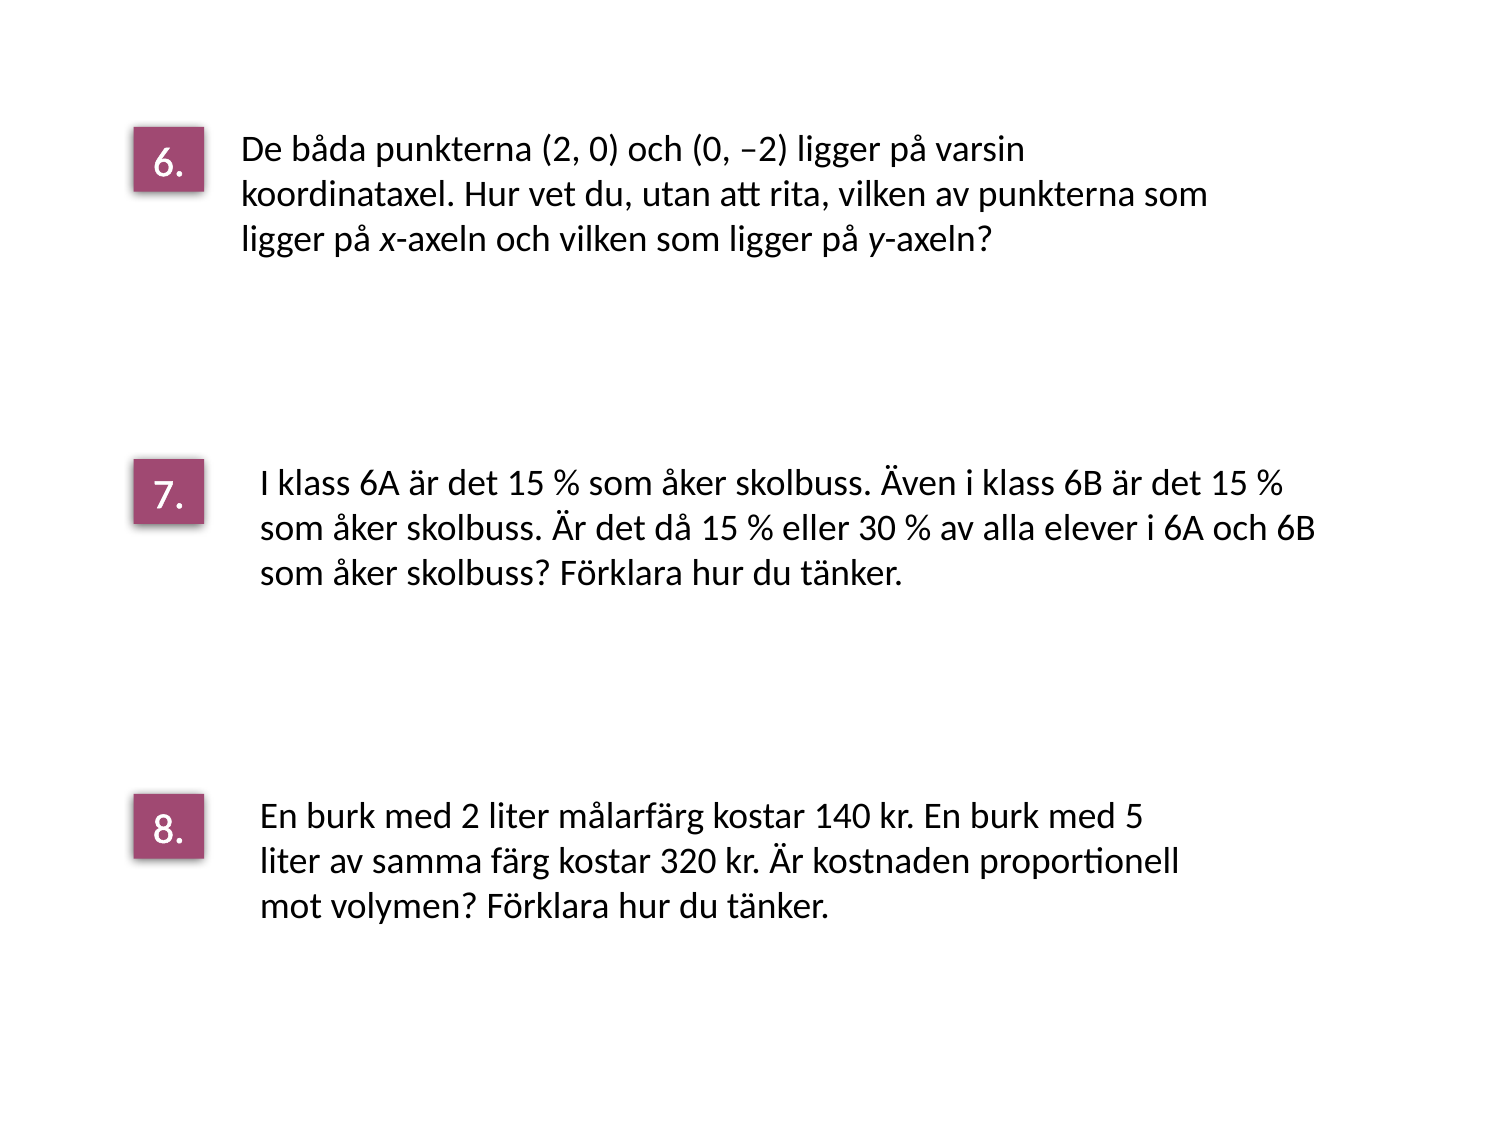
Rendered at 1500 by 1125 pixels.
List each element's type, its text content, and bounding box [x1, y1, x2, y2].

text_box De båda punkterna (2, 0) och (0, –2) ligger på varsin koordinataxel. Hur vet du, utan att rita, vilken av punkterna som ligger på x-axeln och vilken som ligger på y-axeln? [226, 116, 1227, 267]
text_box 7. [133, 459, 205, 524]
text_box 6. [133, 126, 205, 192]
text_box 8. [133, 793, 205, 859]
text_box En burk med 2 liter målarfärg kostar 140 kr. En burk med 5 liter av samma färg kostar 320 kr. Är kostnaden proportionell mot volymen? Förklara hur du tänker. [245, 783, 1215, 934]
text_box I klass 6A är det 15 % som åker skolbuss. Även i klass 6B är det 15 % som åker skolbuss. Är det då 15 % eller 30 % av alla elever i 6A och 6B som åker skolbuss? Förklara hur du tänker. [245, 450, 1351, 601]
